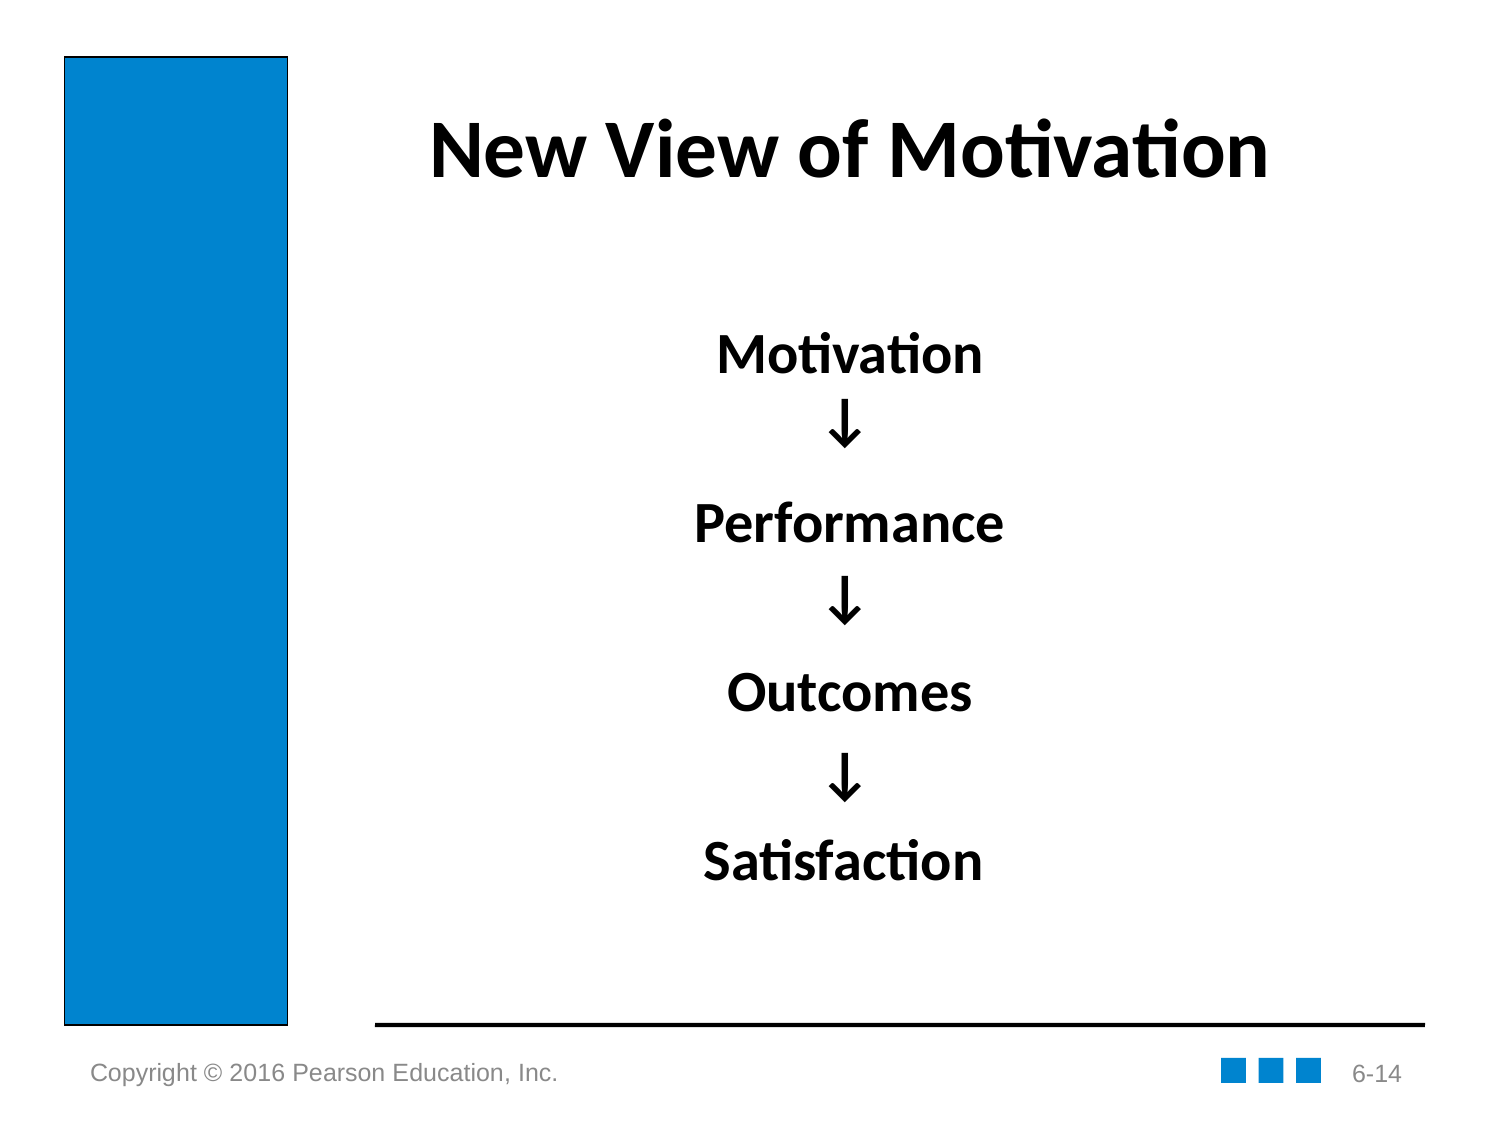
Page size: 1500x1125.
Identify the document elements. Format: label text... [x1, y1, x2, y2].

text_box → [808, 373, 893, 474]
text_box [64, 56, 288, 1025]
title New View of Motivation [287, 50, 1413, 238]
text_box Copyright © 2016 Pearson Education, Inc. [75, 1055, 625, 1088]
text_box [1221, 1057, 1246, 1083]
text_box 6-14 [1333, 1050, 1421, 1095]
text_box [1258, 1057, 1284, 1083]
text_box → [808, 550, 894, 651]
text_box Motivation Performance Outcomes Satisfaction [474, 237, 1225, 900]
text_box [1296, 1057, 1321, 1083]
text_box → [808, 727, 893, 828]
